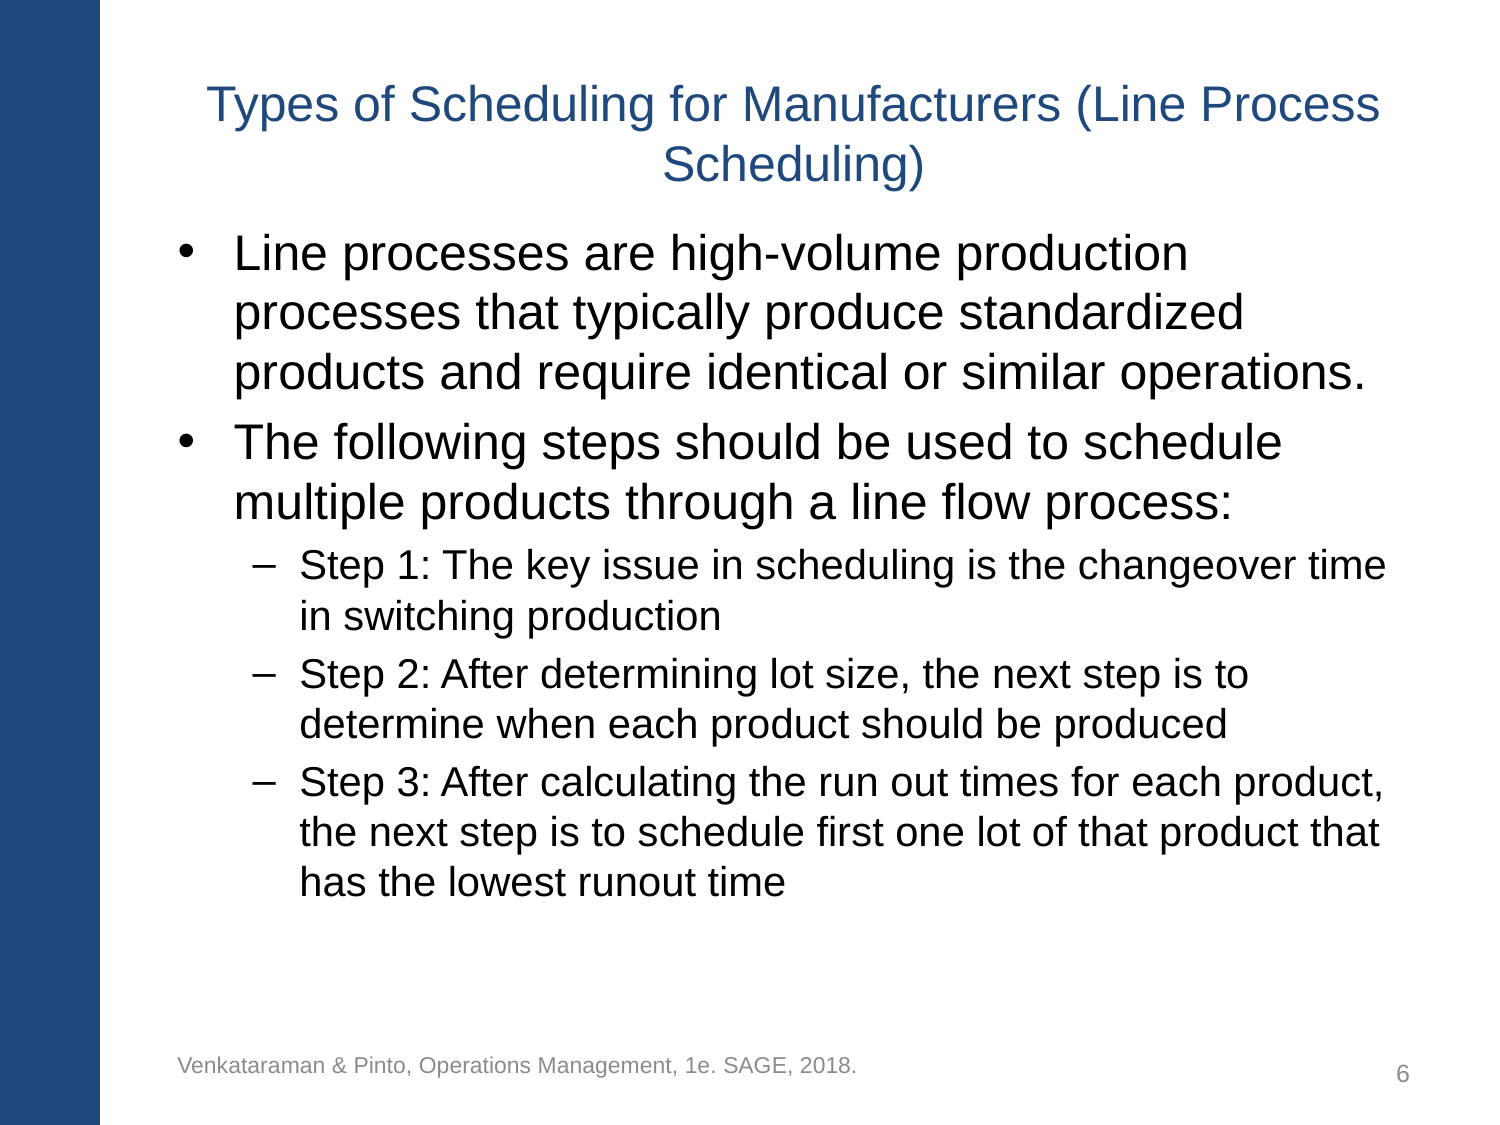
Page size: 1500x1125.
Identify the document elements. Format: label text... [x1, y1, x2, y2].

slide_number 6 [1350, 1042, 1425, 1103]
list Line processes are high-volume production processes that typically produce standardized products and require identical or similar operations. The following steps should be used to schedule multiple products through a line flow process: Step 1: The key issue in scheduling is the changeover time in switching production Step 2: After determining lot size, the next step is to determine when each product should be produced Step 3: After calculating the run out times for each product, the next step is to schedule first one lot of that product that has the lowest runout time [162, 212, 1425, 1025]
footer Venkataraman & Pinto, Operations Management, 1e. SAGE, 2018. [162, 1042, 1313, 1103]
title Types of Scheduling for Manufacturers (Line Process Scheduling) [162, 37, 1425, 212]
